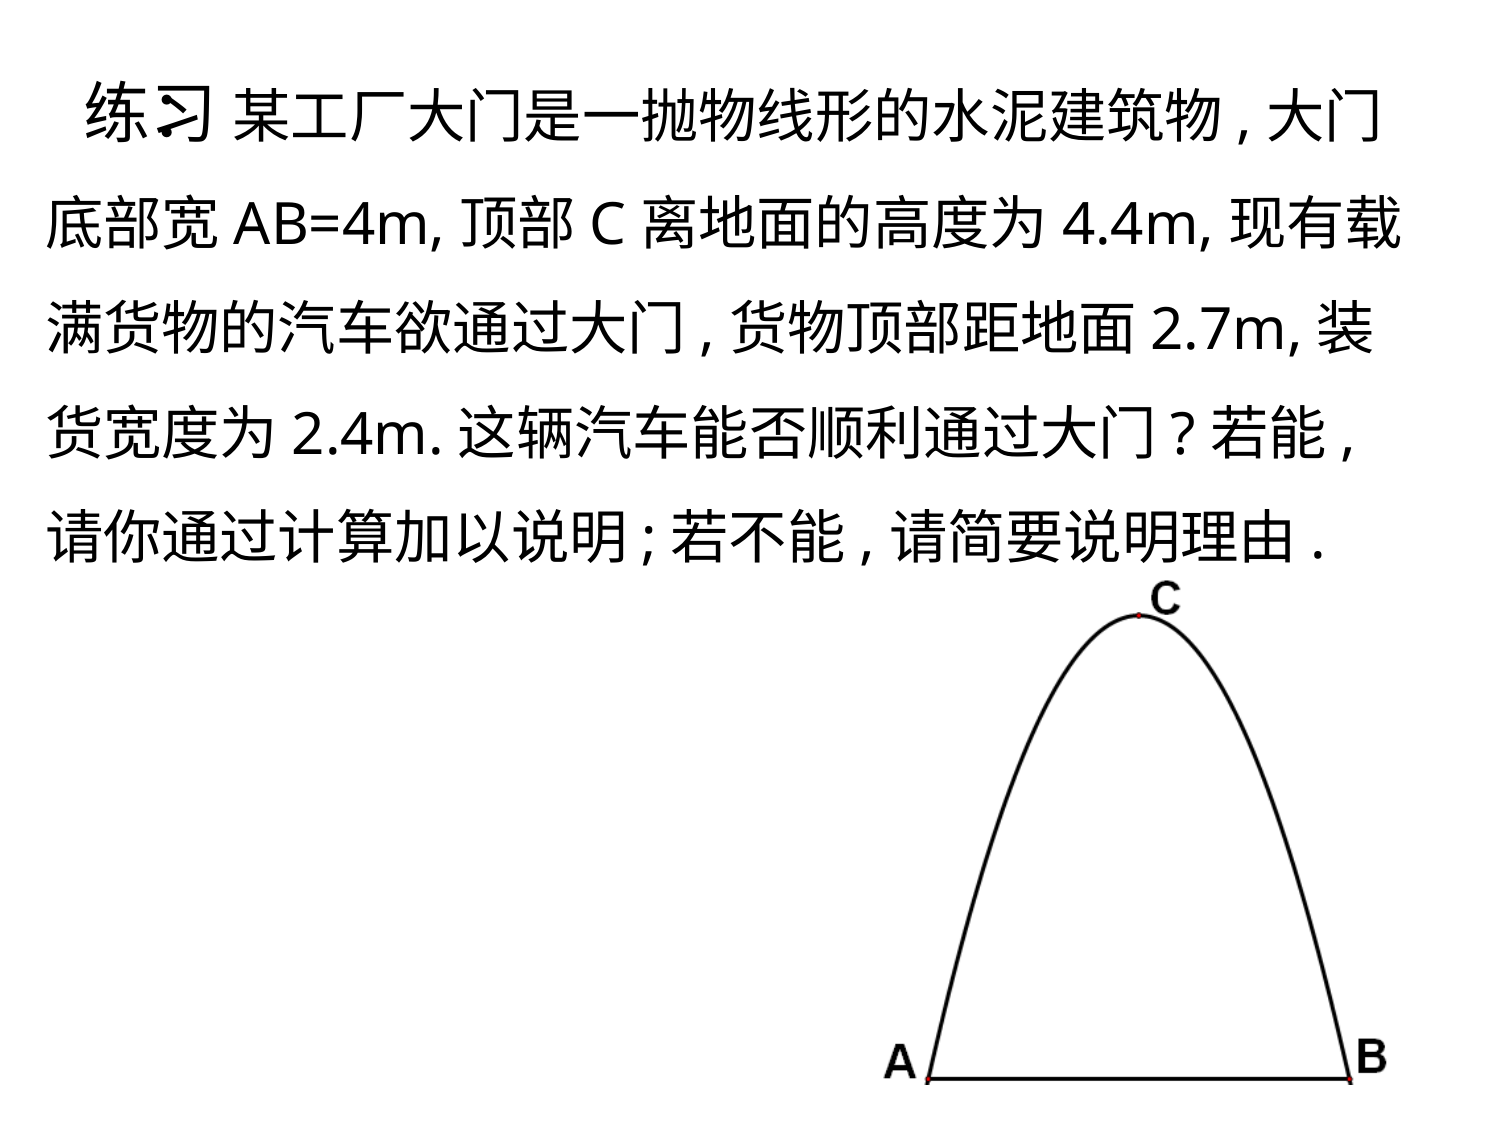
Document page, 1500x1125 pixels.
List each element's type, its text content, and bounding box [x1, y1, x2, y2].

text_box ： 某工厂大门是一抛物线形的水泥建筑物,大门底部宽AB=4m,顶部C离地面的高度为4.4m,现有载满货物的汽车欲通过大门,货物顶部距地面2.7m,装货宽度为2.4m.这辆汽车能否顺利通过大门?若能,请你通过计算加以说明;若不能,请简要说明理由. [30, 23, 1430, 578]
text_box 练习 [69, 23, 233, 159]
picture [877, 578, 1389, 1085]
